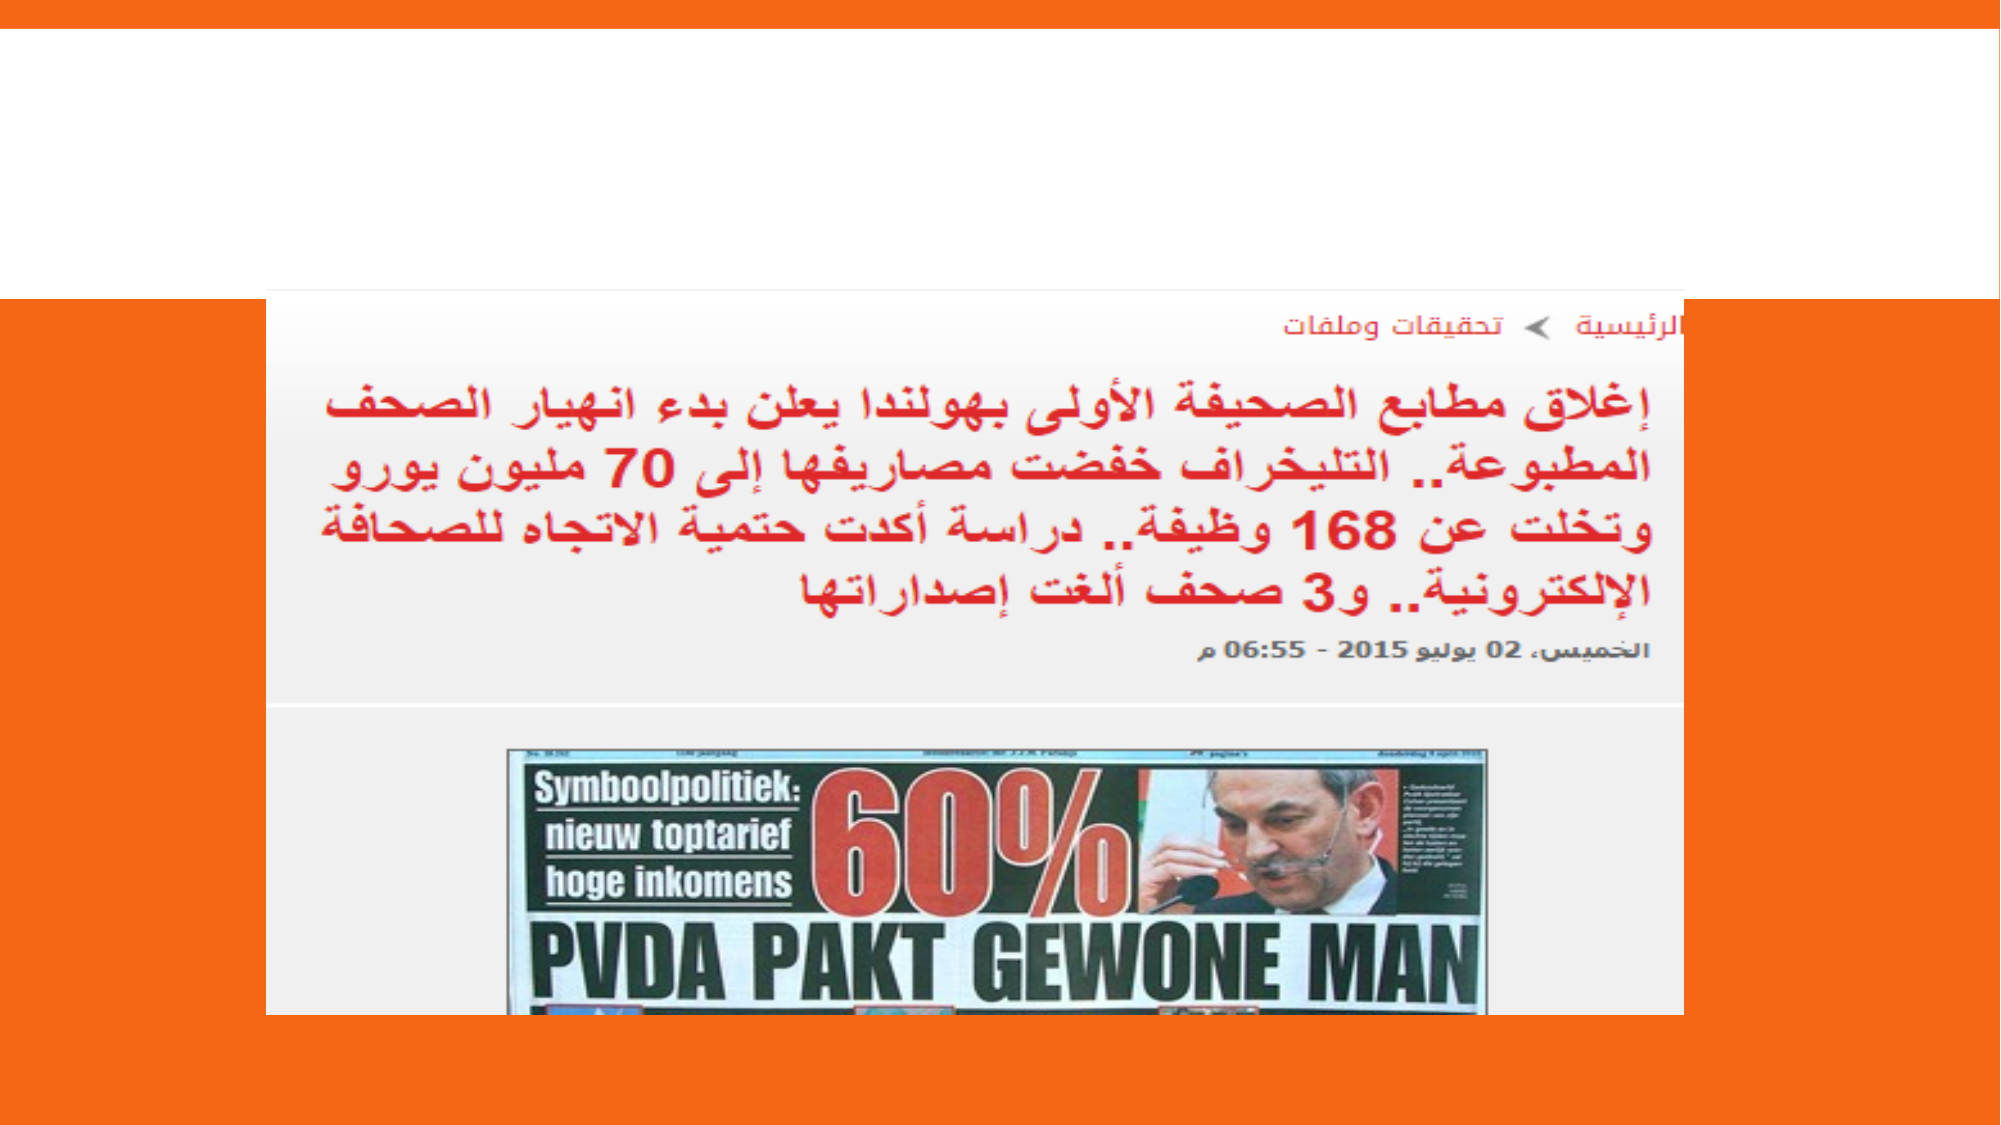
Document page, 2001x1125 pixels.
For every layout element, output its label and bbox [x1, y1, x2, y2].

picture [266, 288, 1684, 1015]
